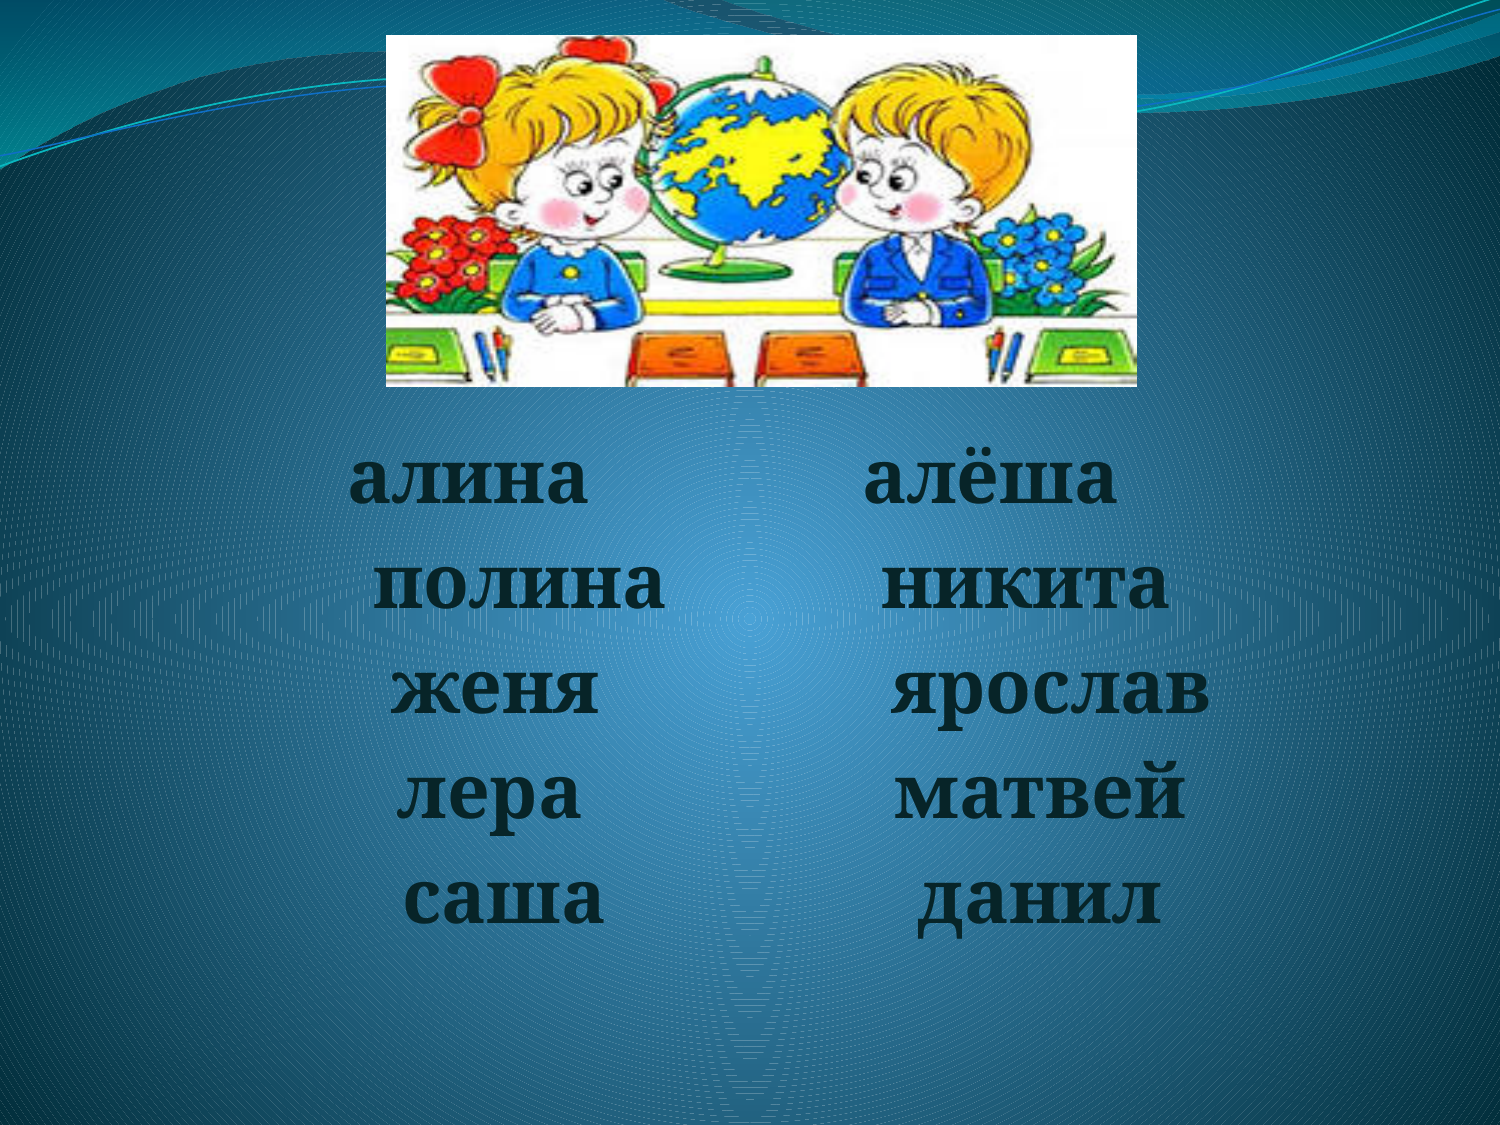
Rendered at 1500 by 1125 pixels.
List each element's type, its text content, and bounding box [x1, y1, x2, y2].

picture [386, 34, 1137, 387]
list алина алёша полина никита женя ярослав лера матвей саша данил [86, 316, 1362, 1032]
